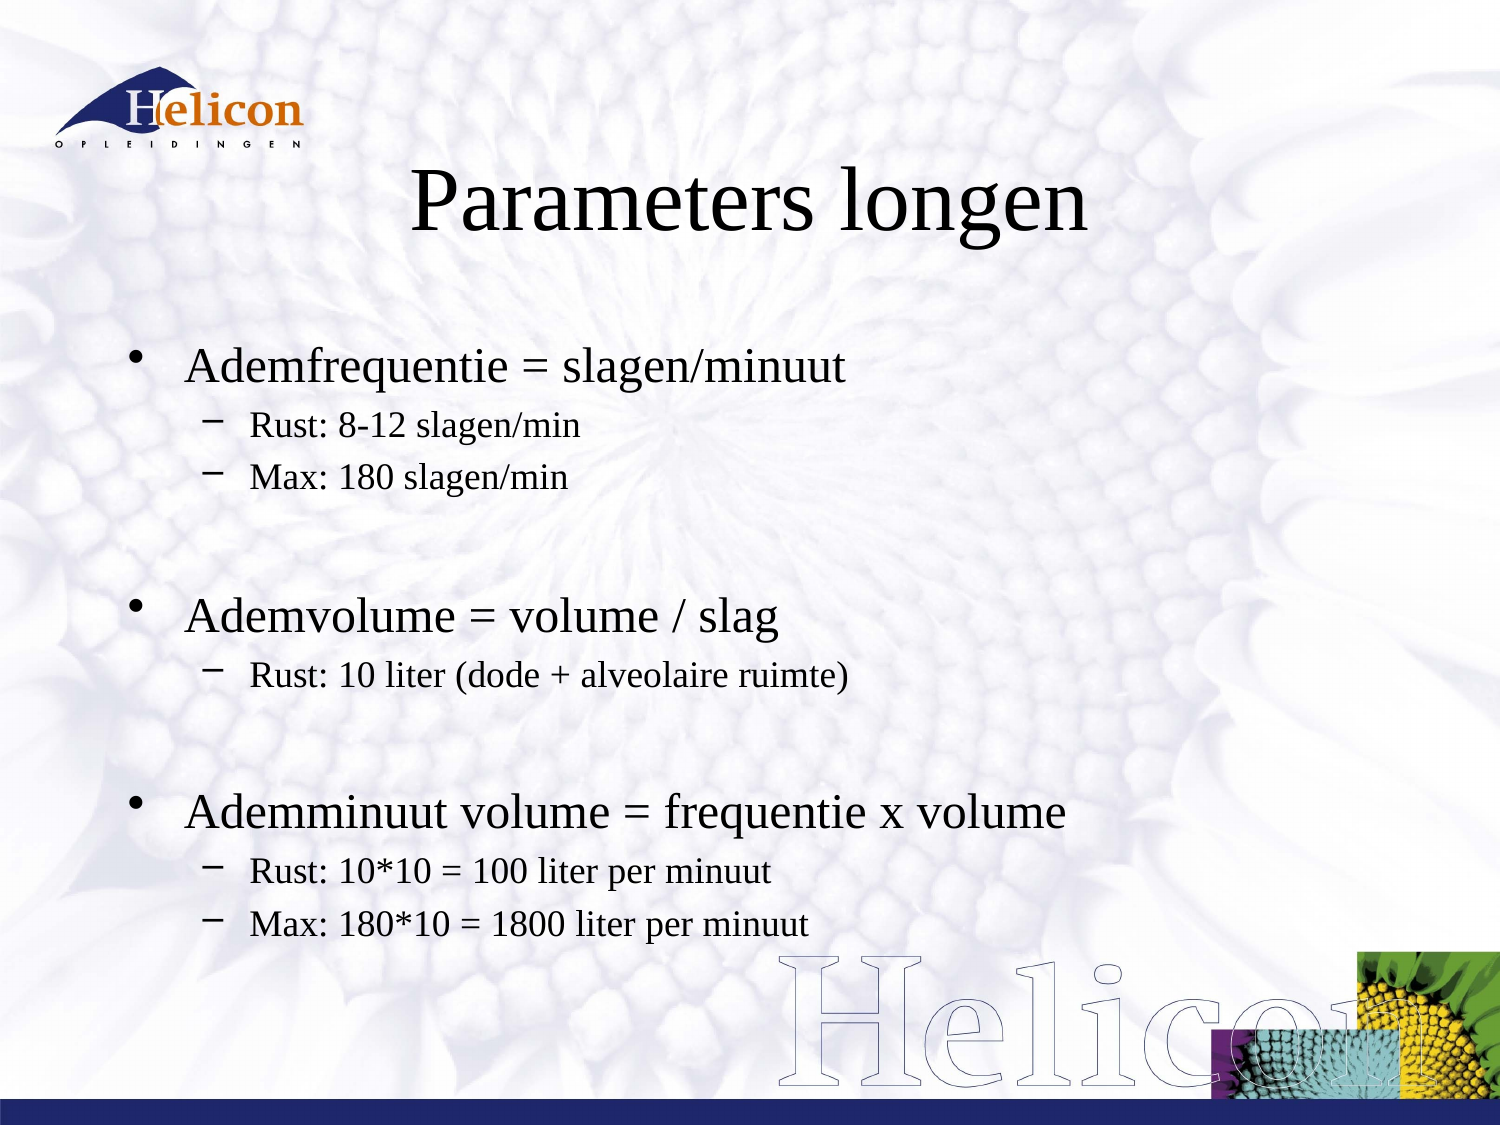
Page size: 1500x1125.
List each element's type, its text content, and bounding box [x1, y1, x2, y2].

picture [0, 0, 1500, 1125]
title Parameters longen [112, 99, 1388, 288]
list Ademfrequentie = slagen/minuut Rust: 8-12 slagen/min Max: 180 slagen/min Ademvolume = volume / slag Rust: 10 liter (dode + alveolaire ruimte) Ademminuut volume = frequentie x volume Rust: 10*10 = 100 liter per minuut Max: 180*10 = 1800 liter per minuut [112, 324, 1388, 1000]
